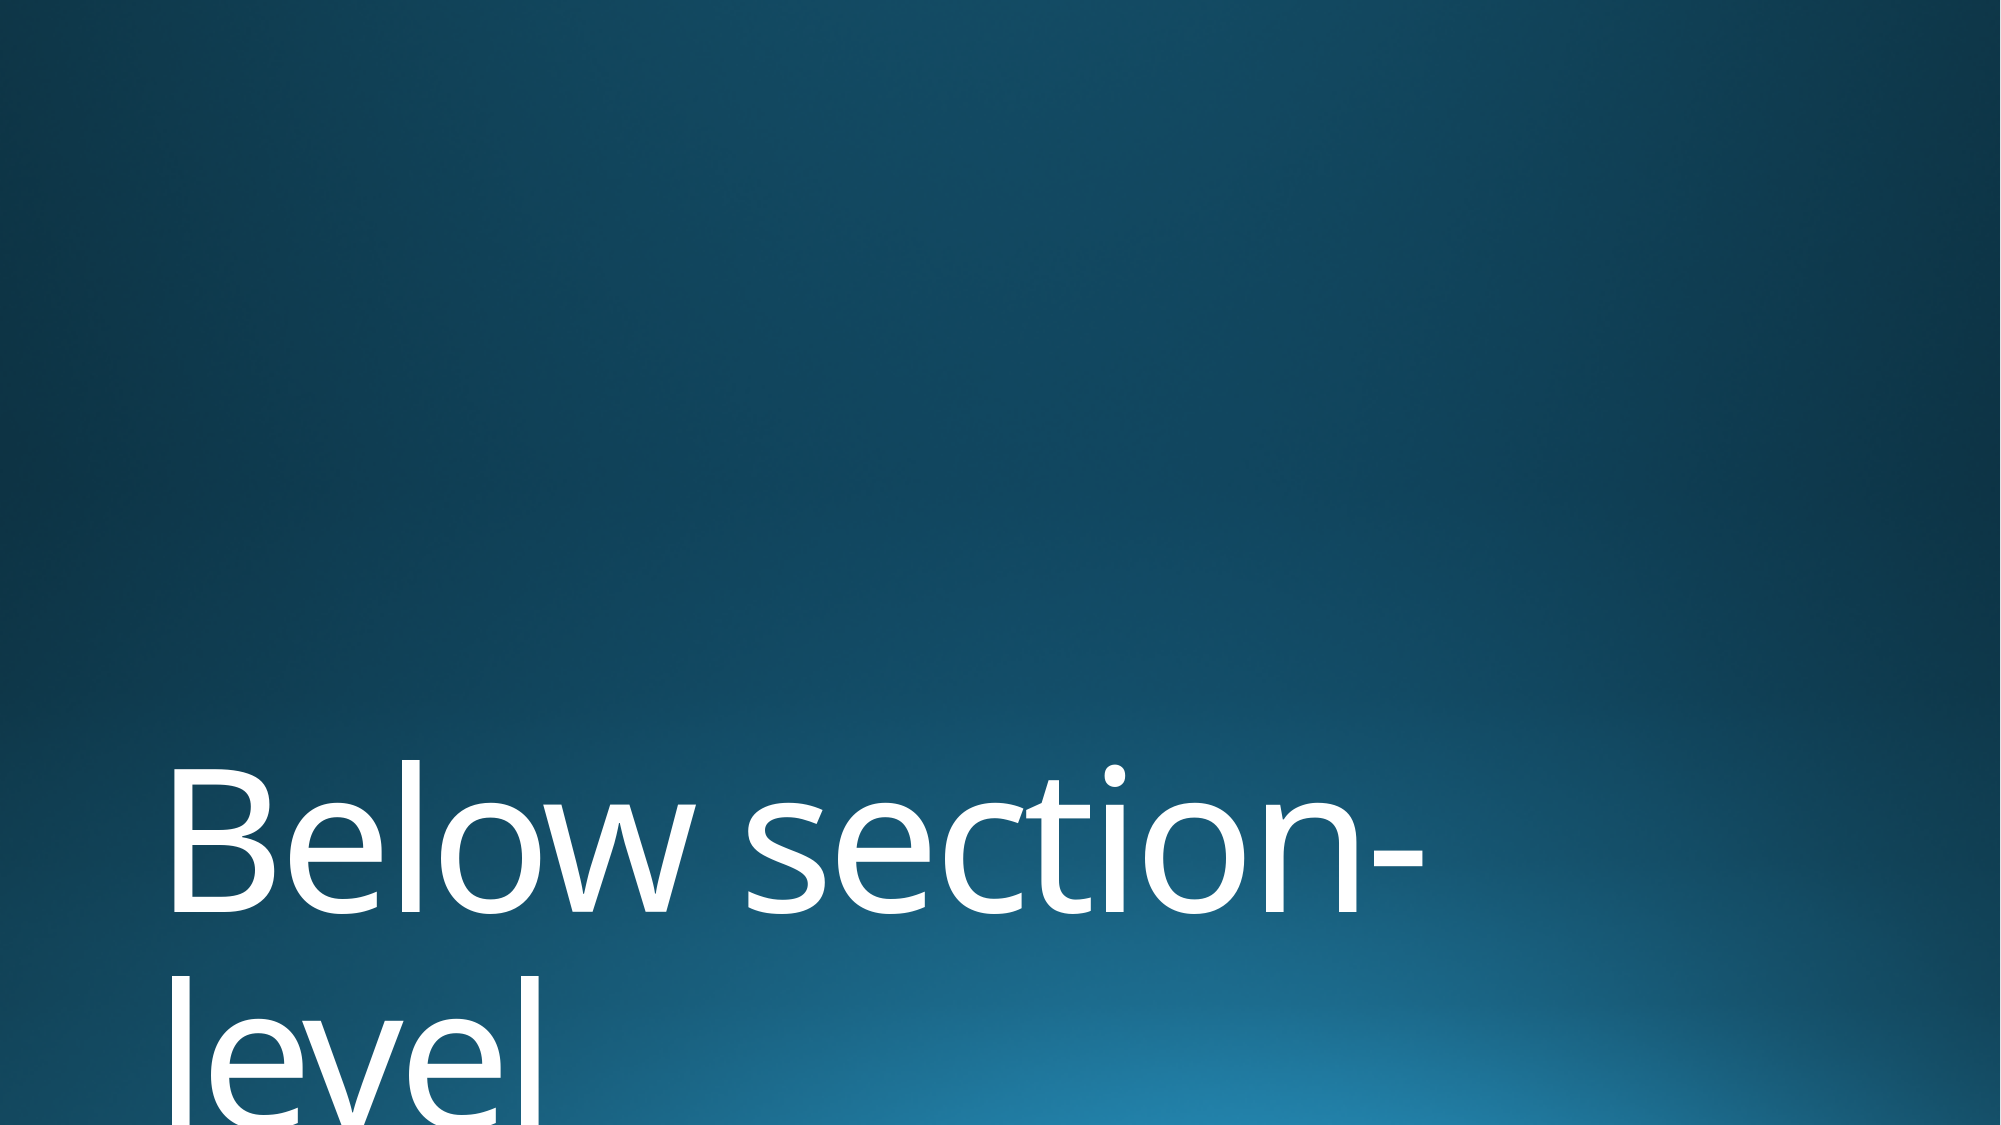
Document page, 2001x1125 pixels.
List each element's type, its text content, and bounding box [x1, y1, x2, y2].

picture [0, 0, 2001, 1125]
title Below section-level [140, 732, 1641, 1002]
